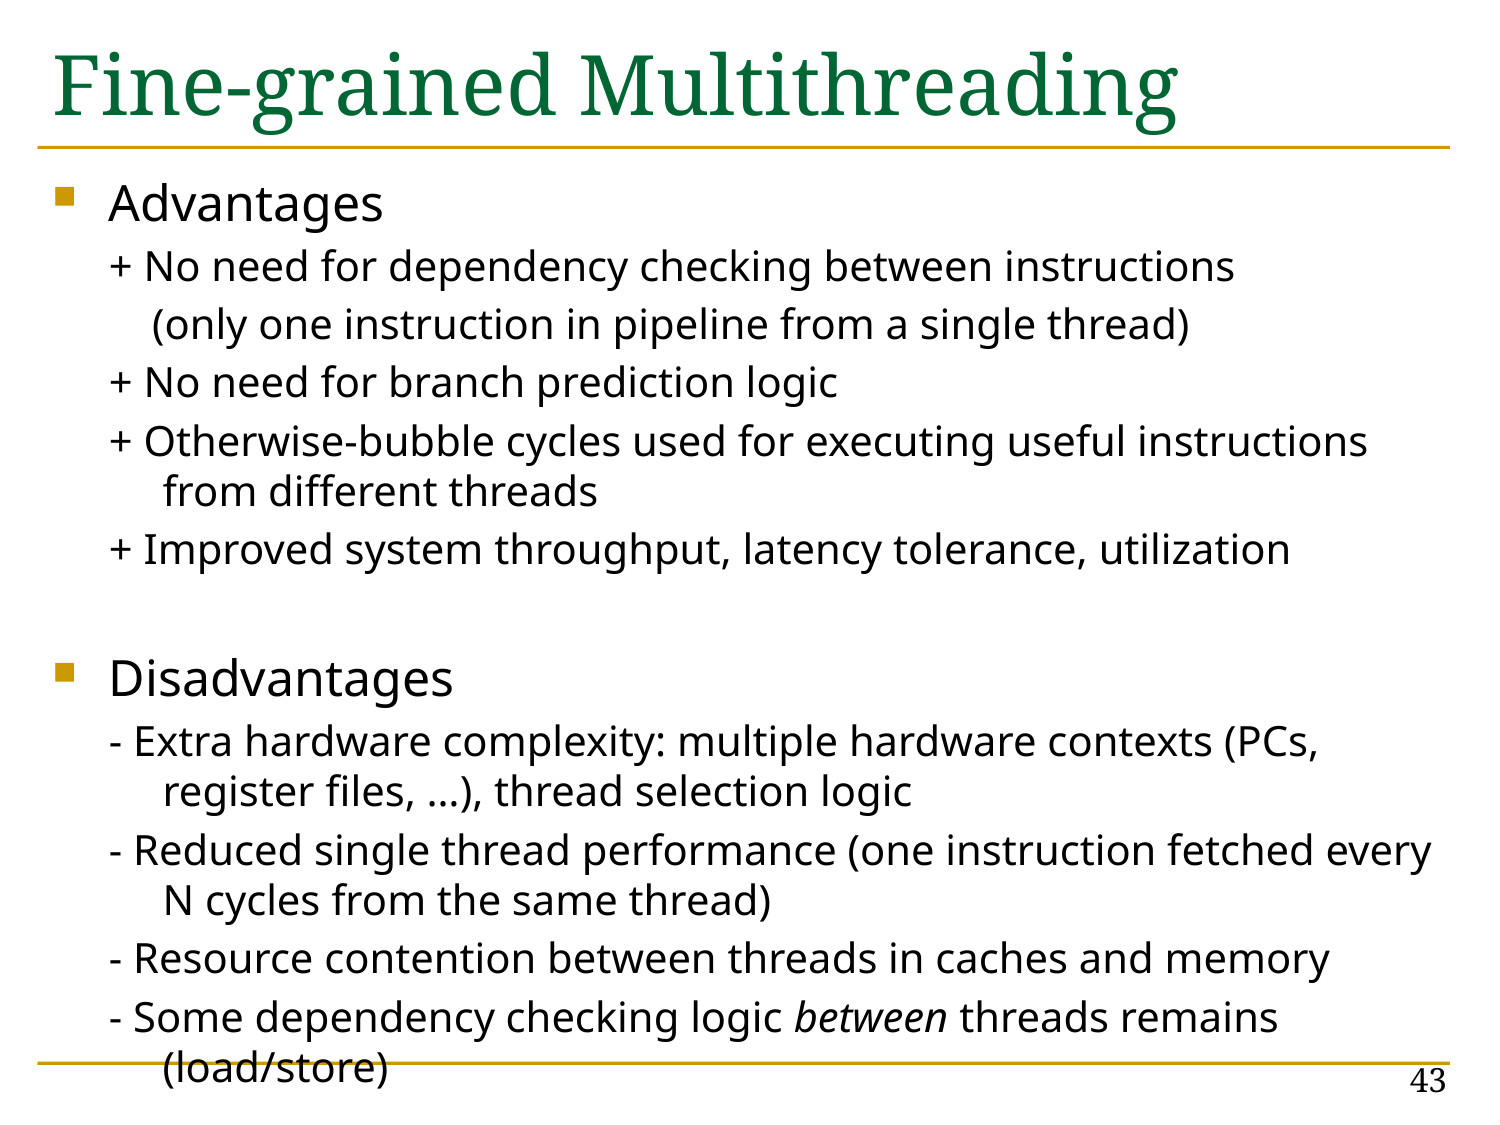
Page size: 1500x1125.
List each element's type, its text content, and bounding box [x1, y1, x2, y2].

title Fine-grained Multithreading [37, 24, 1450, 163]
list Advantages + No need for dependency checking between instructions (only one instruction in pipeline from a single thread) + No need for branch prediction logic + Otherwise-bubble cycles used for executing useful instructions from different threads + Improved system throughput, latency tolerance, utilization Disadvantages - Extra hardware complexity: multiple hardware contexts (PCs, register files, …), thread selection logic - Reduced single thread performance (one instruction fetched every N cycles from the same thread) - Resource contention between threads in caches and memory - Some dependency checking logic between threads remains (load/store) [37, 163, 1488, 1016]
slide_number 43 [1111, 1036, 1462, 1112]
